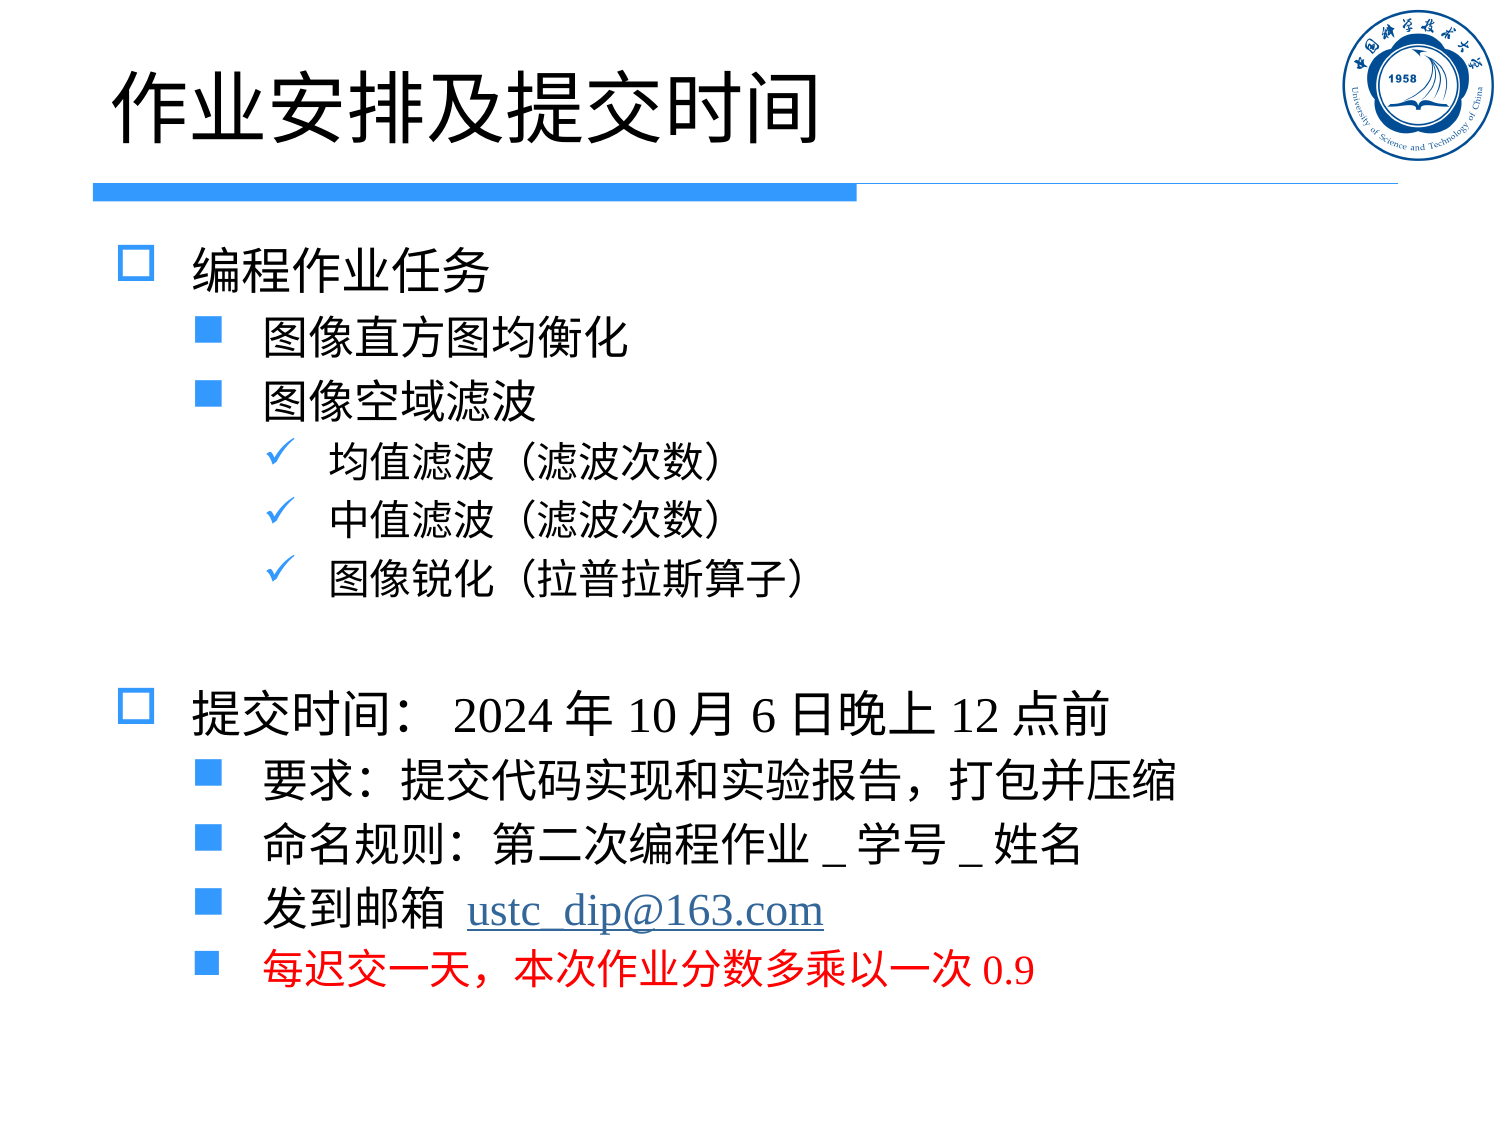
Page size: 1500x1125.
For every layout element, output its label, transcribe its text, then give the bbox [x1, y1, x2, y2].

picture [1339, 2, 1494, 161]
title 作业安排及提交时间 [94, 50, 1407, 161]
